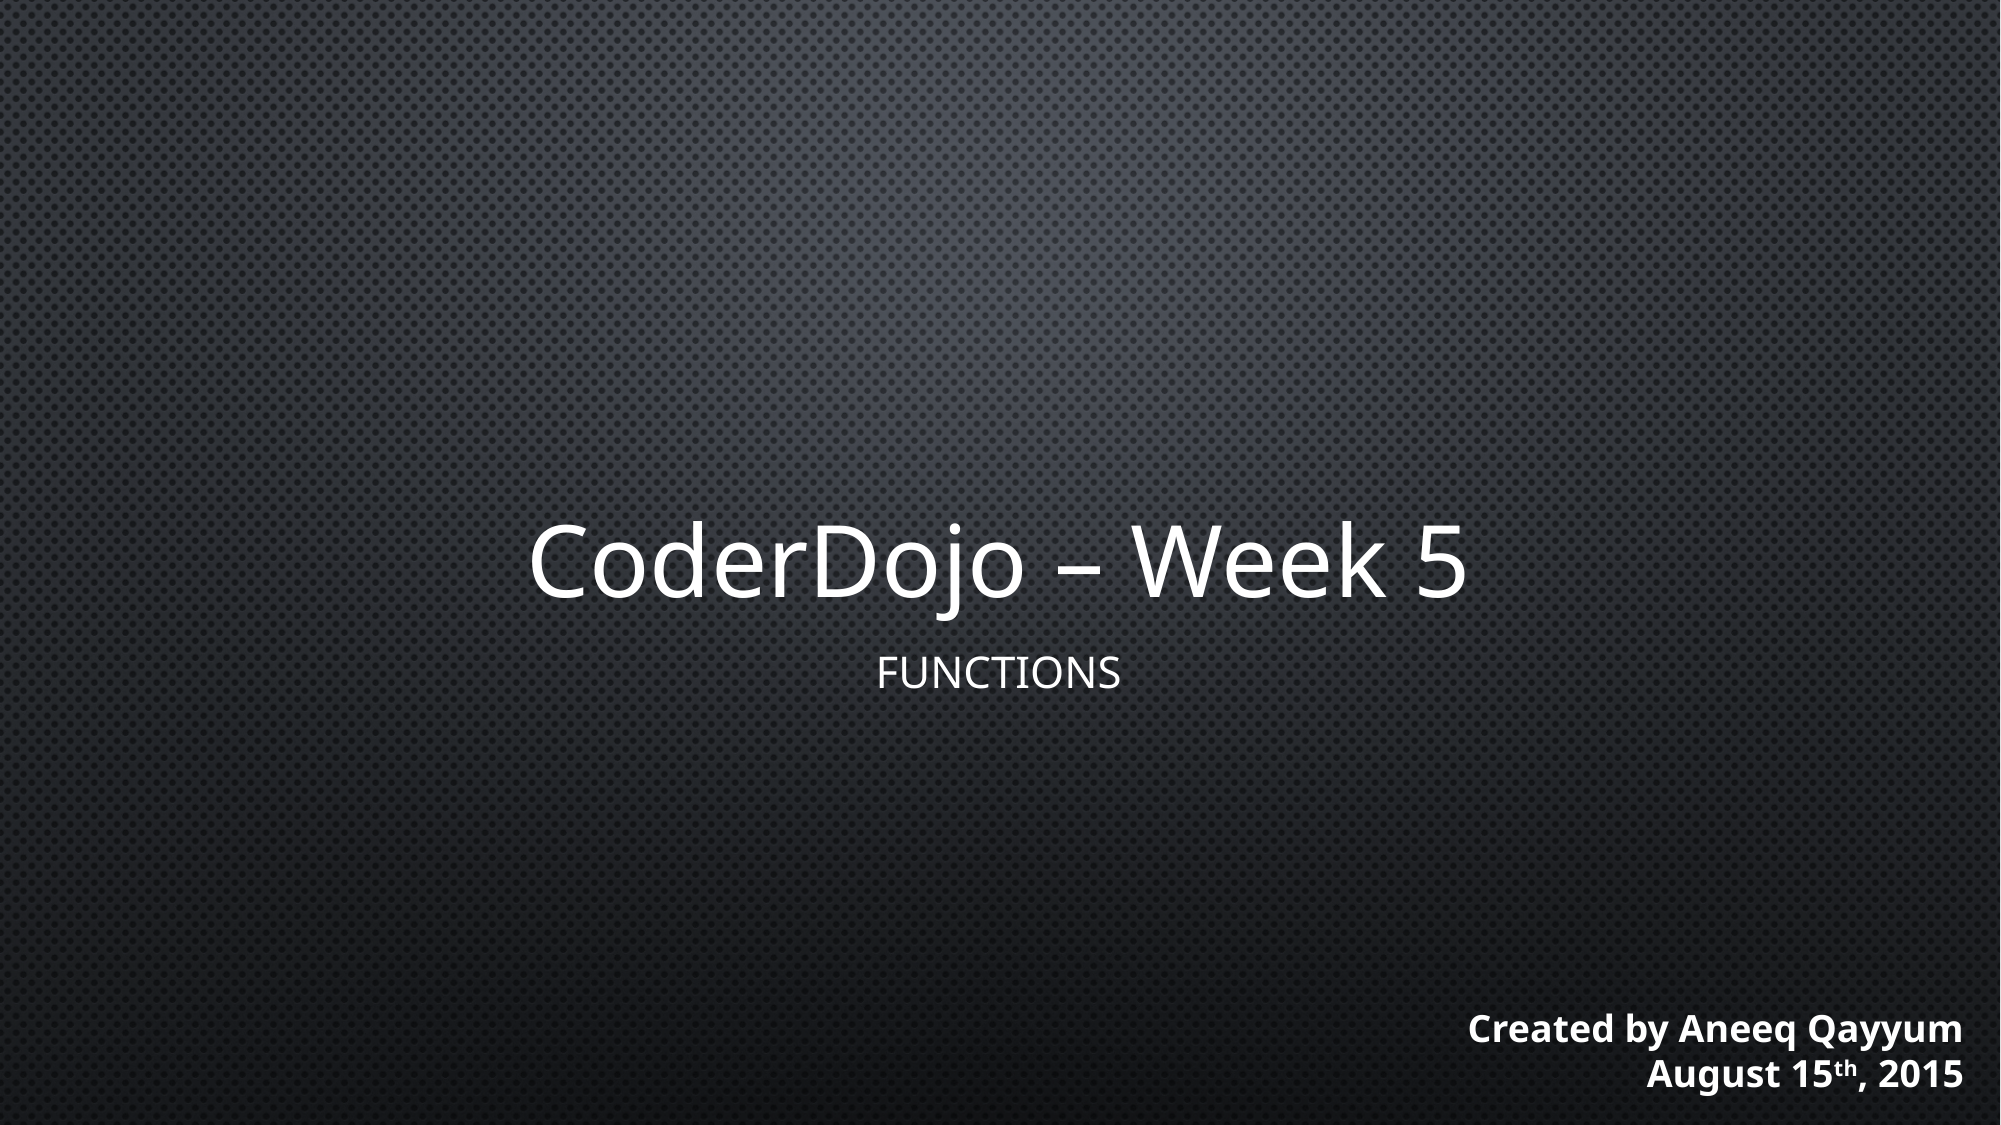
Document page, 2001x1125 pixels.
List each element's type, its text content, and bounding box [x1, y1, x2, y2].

subtitle Functions [287, 637, 1711, 950]
text_box Created by Aneeq Qayyum August 15th, 2015 [1430, 997, 1979, 1103]
title CoderDojo – Week 5 [287, 99, 1711, 625]
